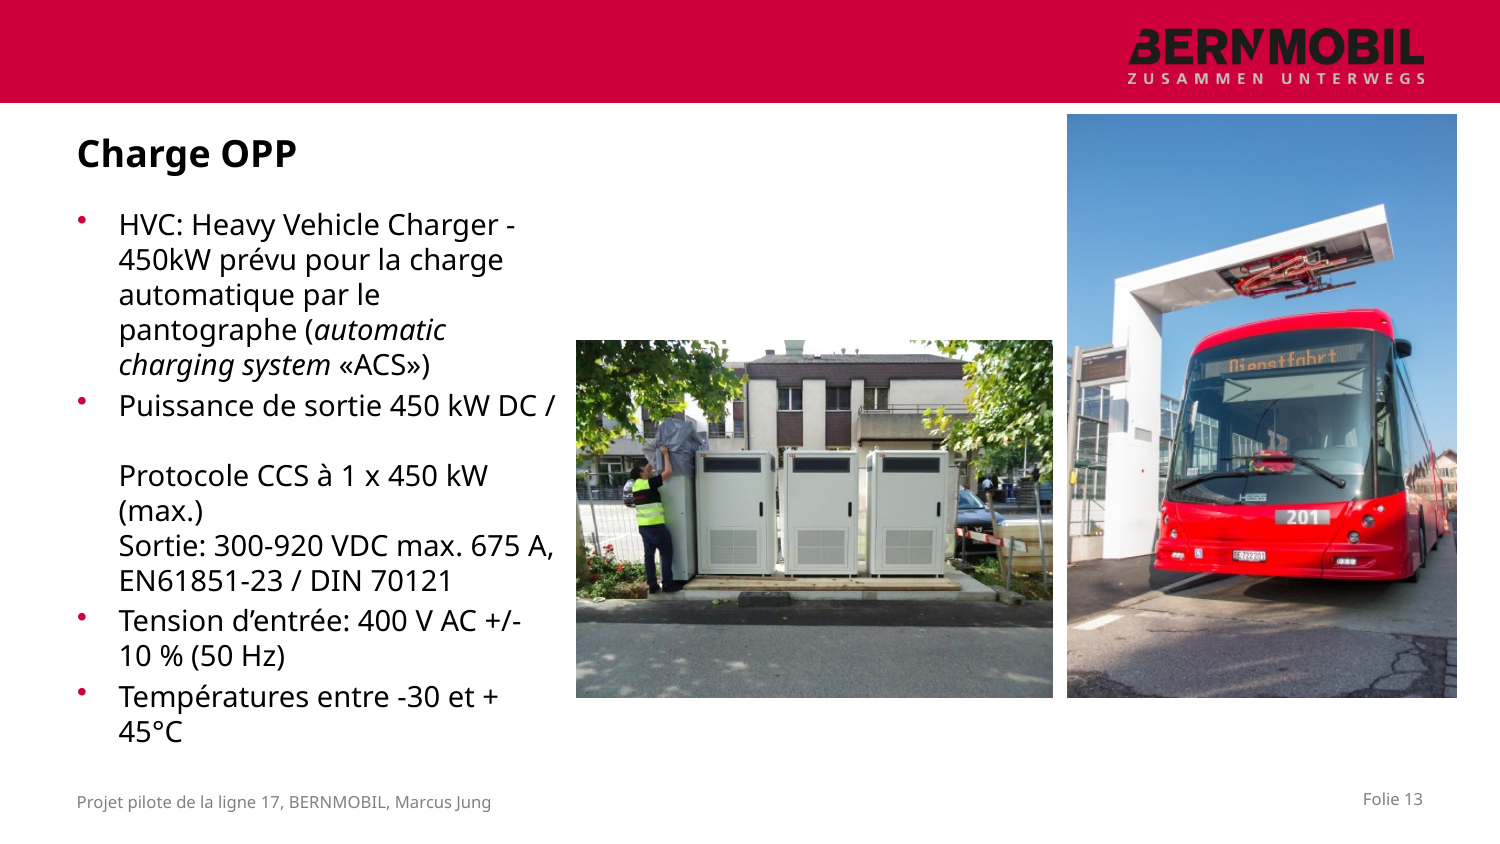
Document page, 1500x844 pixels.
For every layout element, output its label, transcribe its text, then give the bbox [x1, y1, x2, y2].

picture [576, 340, 1053, 698]
list HVC: Heavy Vehicle Charger - 450kW prévu pour la charge automatique par le pantographe (automatic charging system «ACS») Puissance de sortie 450 kW DC / Protocole CCS à 1 x 450 kW (max.) Sortie: 300-920 VDC max. 675 A, EN61851-23 / DIN 70121 Tension d’entrée: 400 V AC +/- 10 % (50 Hz) Températures entre -30 et + 45°C [77, 206, 561, 732]
picture [1128, 28, 1424, 84]
footer Projet pilote de la ligne 17, BERNMOBIL, Marcus Jung [76, 776, 1045, 812]
slide_number Folie 13 [1068, 776, 1424, 812]
title Charge OPP [76, 129, 1062, 192]
picture [1067, 114, 1457, 698]
